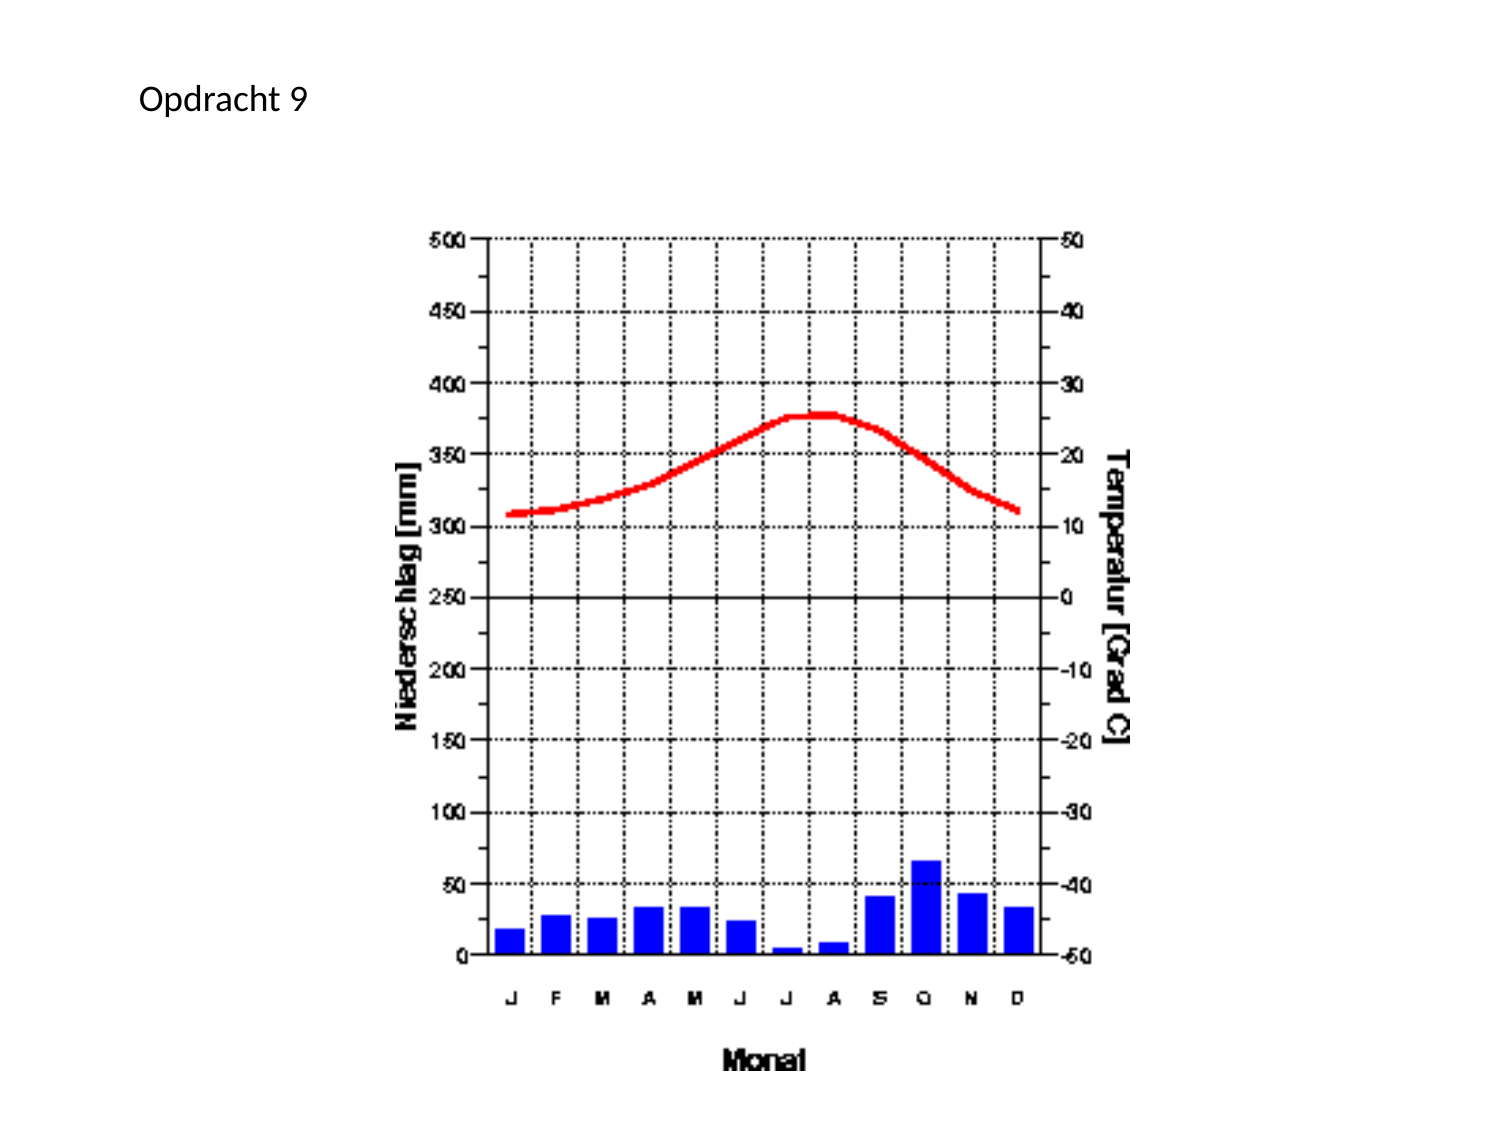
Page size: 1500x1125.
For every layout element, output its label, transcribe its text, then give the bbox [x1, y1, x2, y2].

text_box Opdracht 9 [123, 66, 390, 127]
picture [395, 42, 1130, 1071]
